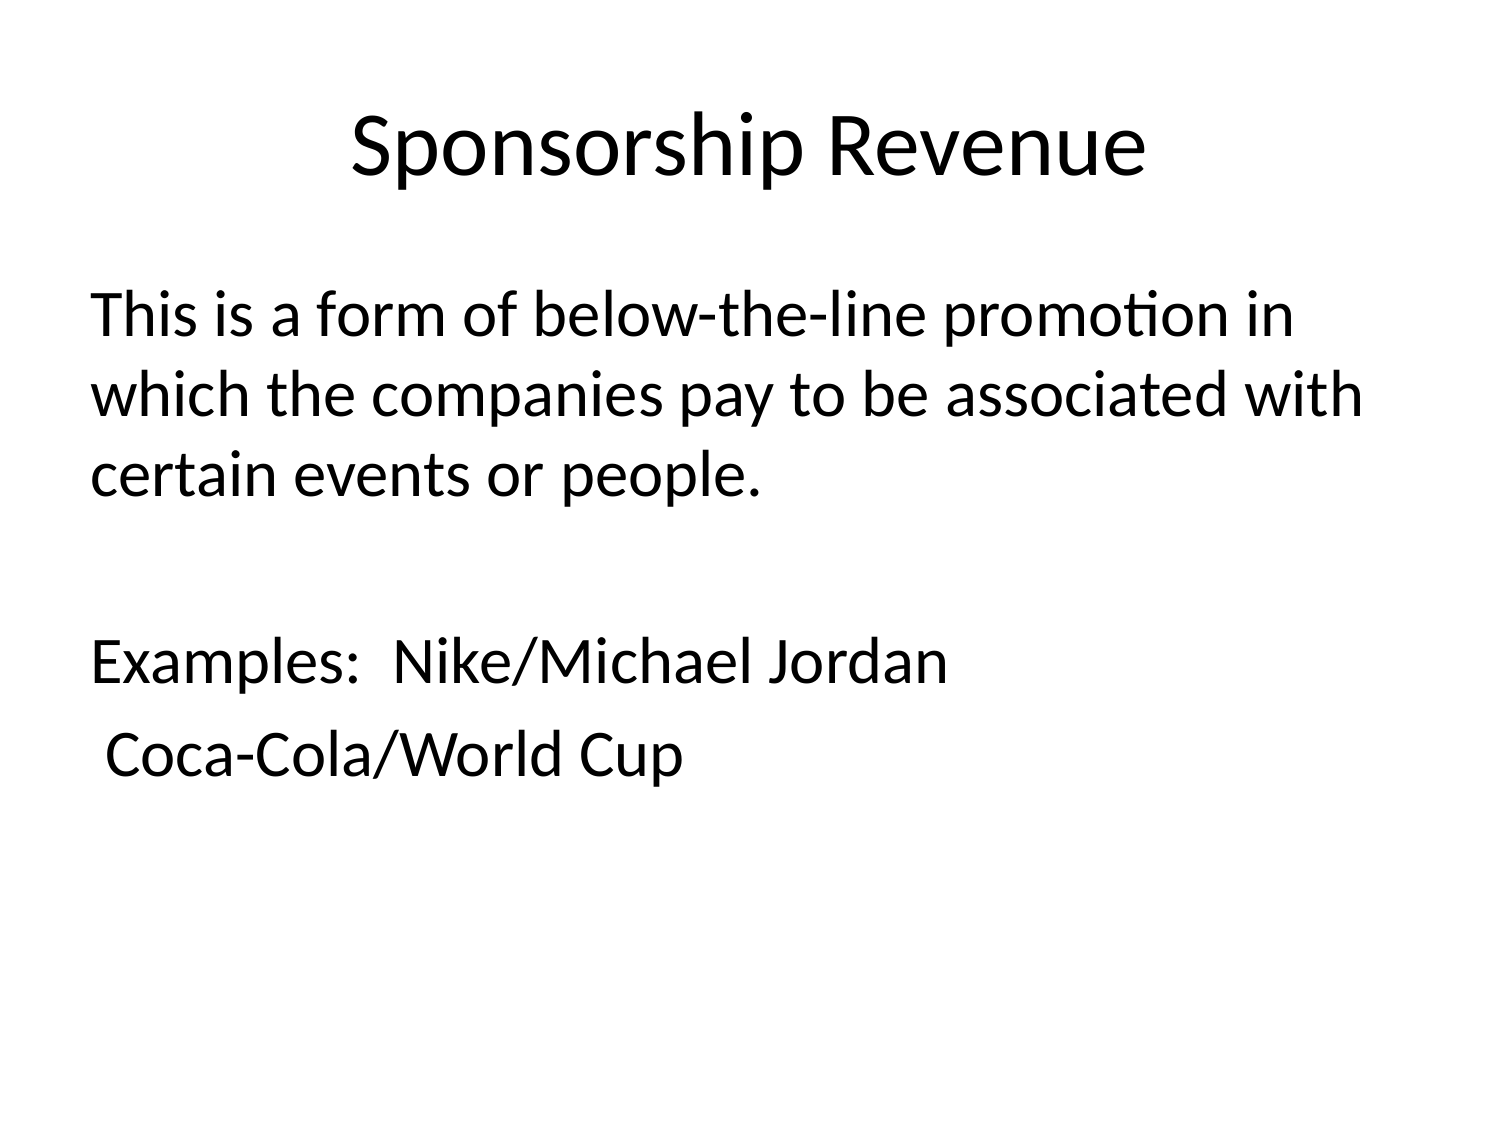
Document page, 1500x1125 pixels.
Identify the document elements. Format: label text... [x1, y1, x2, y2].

title Sponsorship Revenue [75, 45, 1425, 233]
list This is a form of below-the-line promotion in which the companies pay to be associated with certain events or people. Examples: Nike/Michael Jordan Coca-Cola/World Cup [75, 262, 1425, 1005]
